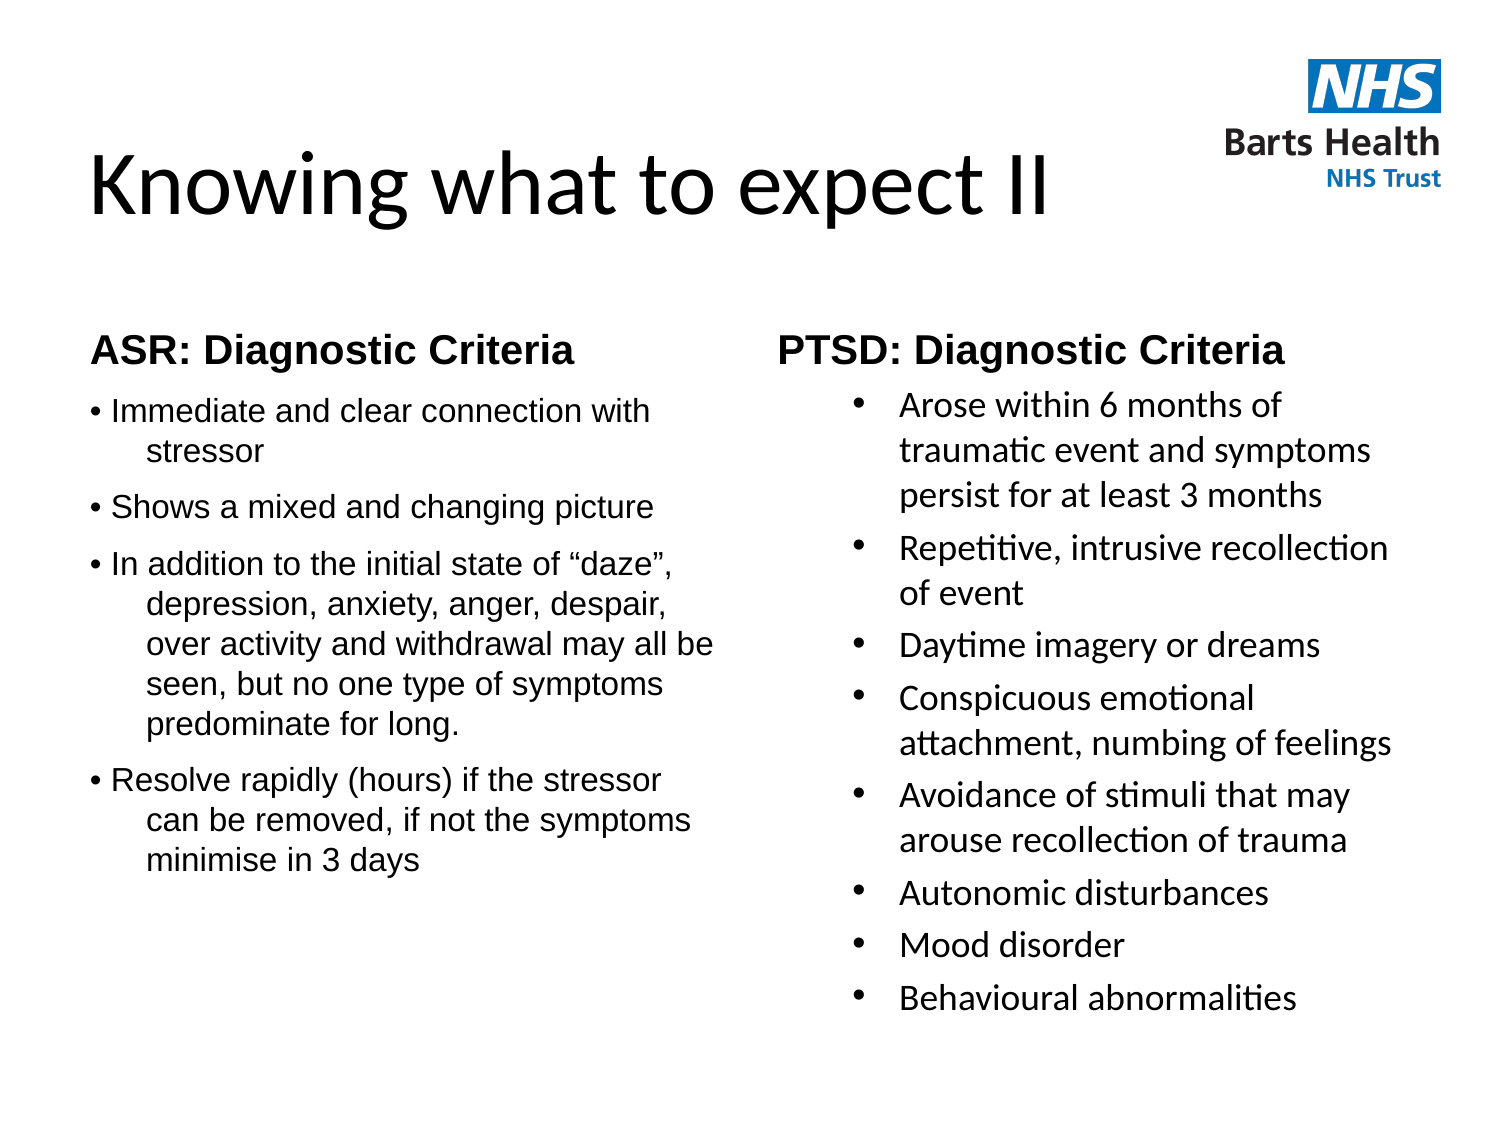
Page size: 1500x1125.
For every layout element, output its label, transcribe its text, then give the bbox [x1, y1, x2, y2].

picture [1226, 59, 1441, 187]
list ASR: Diagnostic Criteria • Immediate and clear connection with stressor • Shows a mixed and changing picture • In addition to the initial state of “daze”, depression, anxiety, anger, despair, over activity and withdrawal may all be seen, but no one type of symptoms predominate for long. • Resolve rapidly (hours) if the stressor can be removed, if not the symptoms minimise in 3 days [75, 314, 738, 1043]
list PTSD: Diagnostic Criteria Arose within 6 months of traumatic event and symptoms persist for at least 3 months Repetitive, intrusive recollection of event Daytime imagery or dreams Conspicuous emotional attachment, numbing of feelings Avoidance of stimuli that may arouse recollection of trauma Autonomic disturbances Mood disorder Behavioural abnormalities [762, 314, 1425, 1043]
title Knowing what to expect II [75, 115, 1425, 303]
